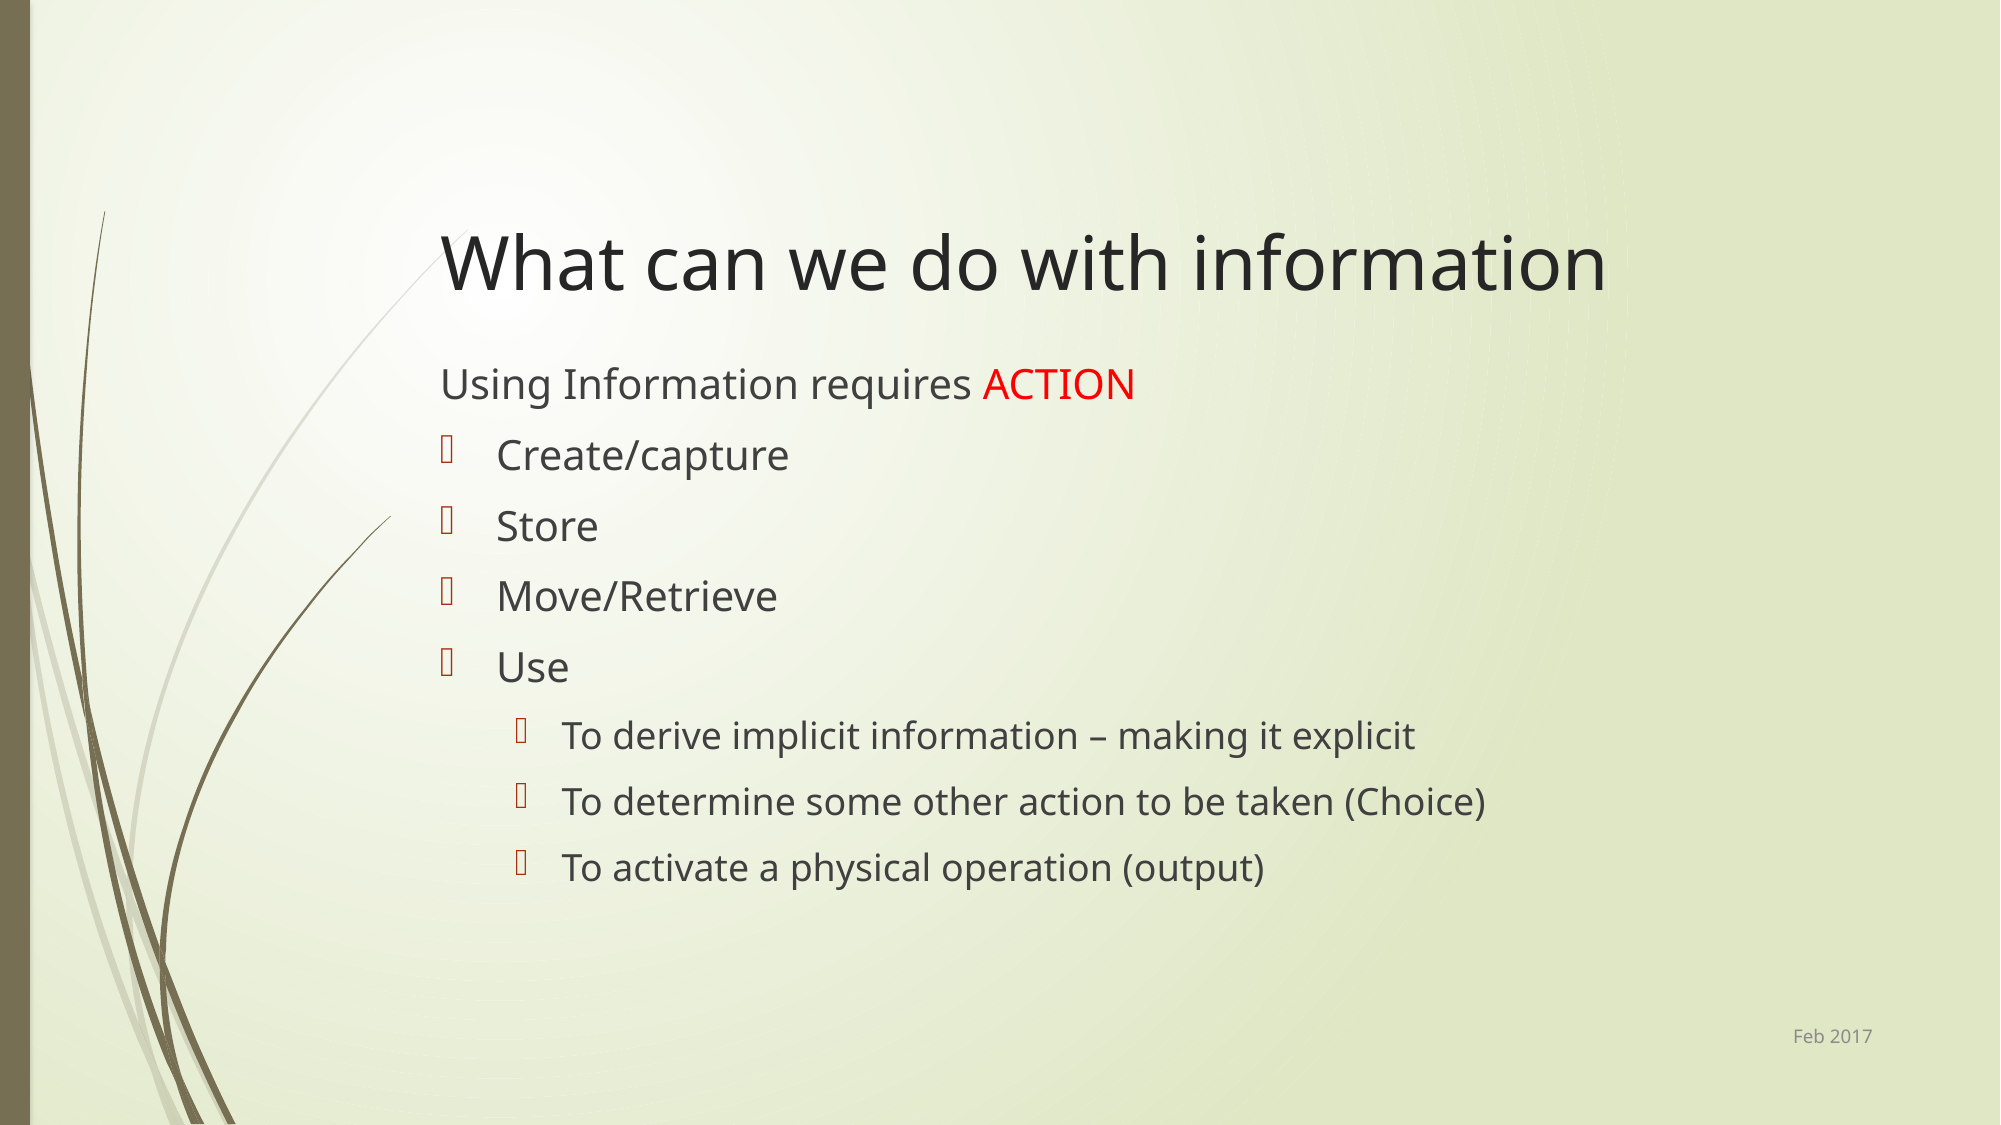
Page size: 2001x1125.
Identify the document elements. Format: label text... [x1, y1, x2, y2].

list Using Information requires ACTION Create/capture Store Move/Retrieve Use To derive implicit information – making it explicit To determine some other action to be taken (Choice) To activate a physical operation (output) [424, 350, 1888, 988]
title What can we do with information [425, 102, 1888, 313]
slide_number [1699, 1005, 1888, 1067]
